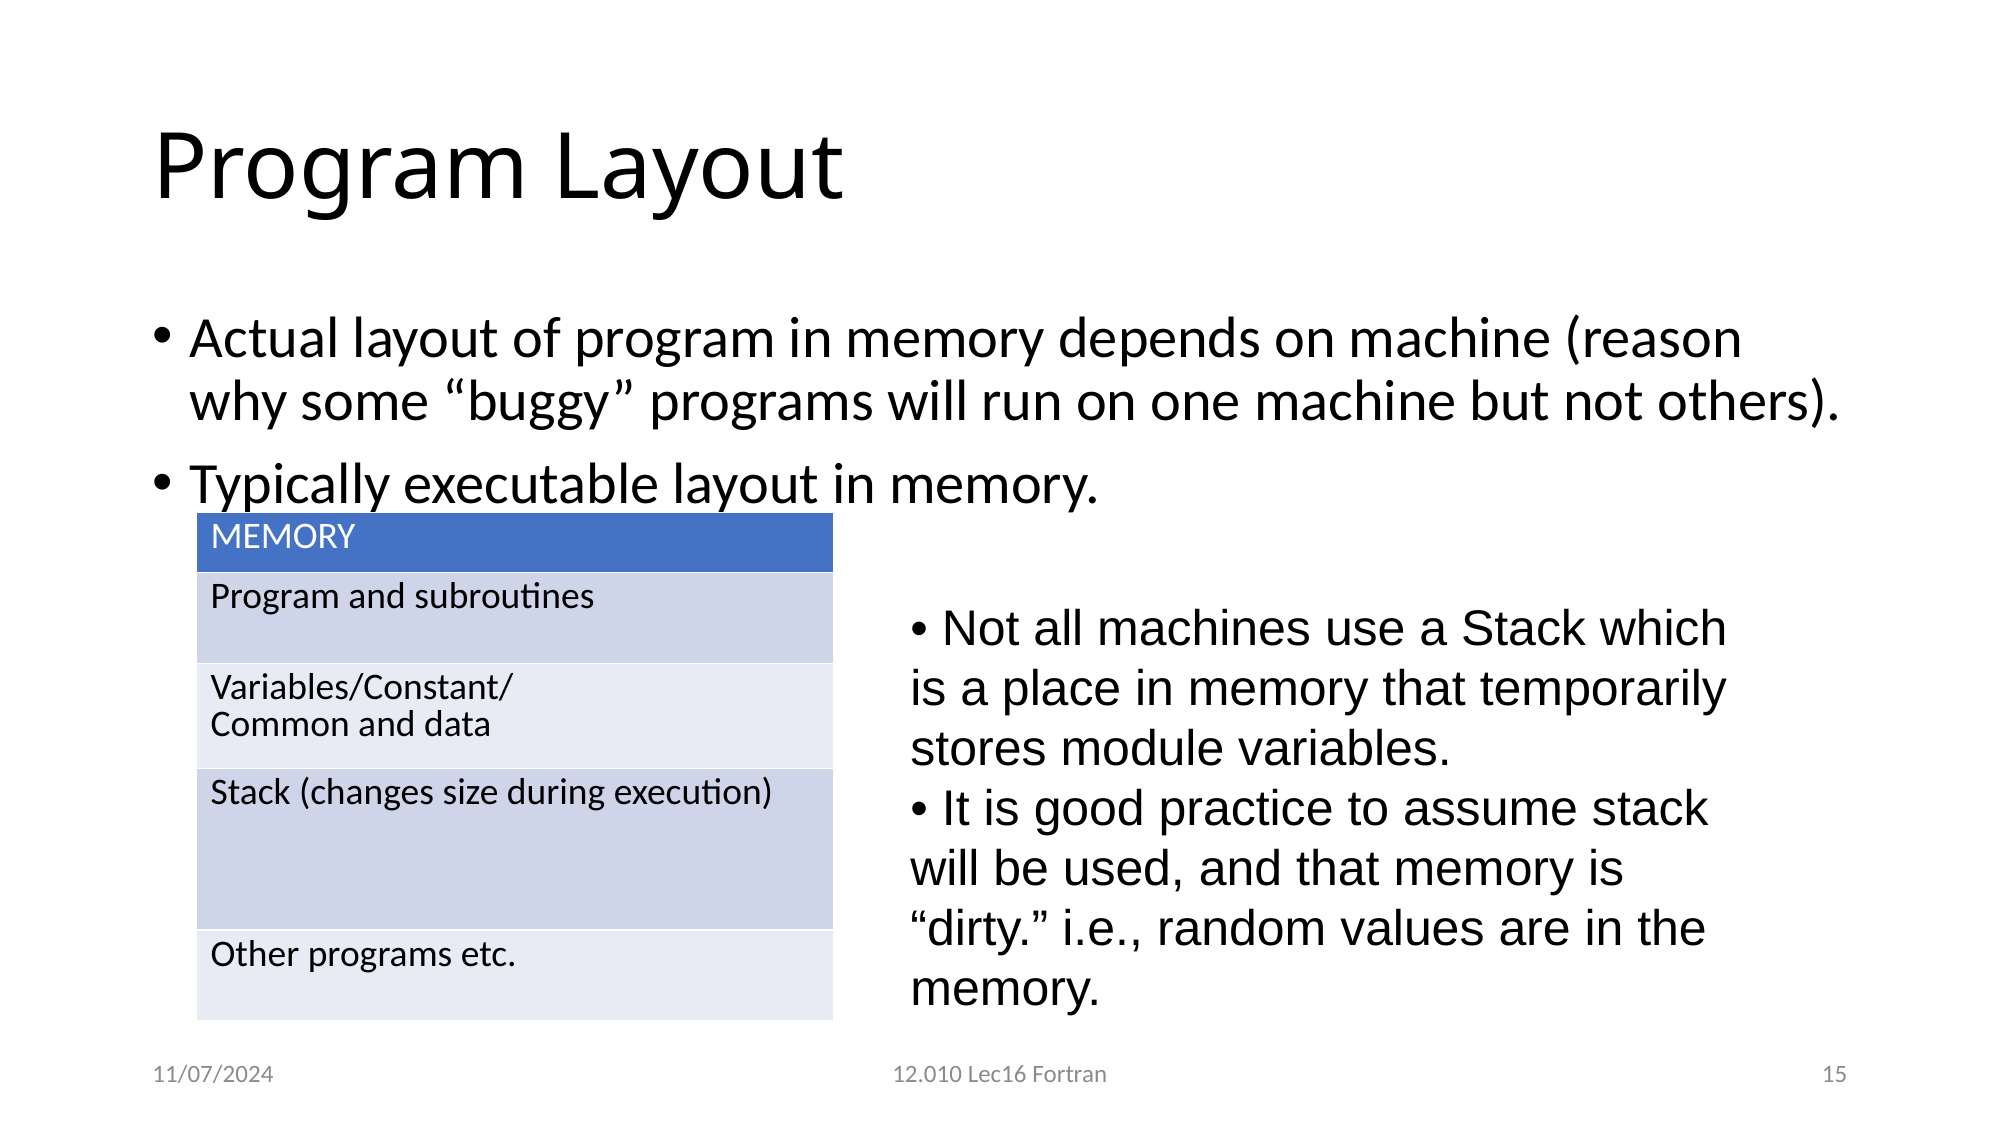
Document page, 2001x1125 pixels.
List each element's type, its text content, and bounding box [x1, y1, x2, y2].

table_header MEMORY [197, 513, 833, 572]
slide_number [137, 1042, 588, 1103]
slide_number 15 [1412, 1042, 1863, 1103]
table_cell Stack (changes size during execution) [197, 769, 833, 929]
footer 12.010 Lec16 Fortran [662, 1042, 1338, 1103]
table_cell Other programs etc. [197, 931, 833, 1020]
title Program Layout [137, 59, 1863, 278]
table_cell Program and subroutines [197, 573, 833, 663]
list Actual layout of program in memory depends on machine (reason why some “buggy” programs will run on one machine but not others). Typically executable layout in memory. [137, 299, 1863, 1014]
table_cell Variables/Constant/ Common and data [197, 664, 833, 768]
text_box • Not all machines use a Stack which is a place in memory that temporarily stores module variables. • It is good practice to assume stack will be used, and that memory is “dirty.” i.e., random values are in the memory. [895, 587, 1780, 1023]
